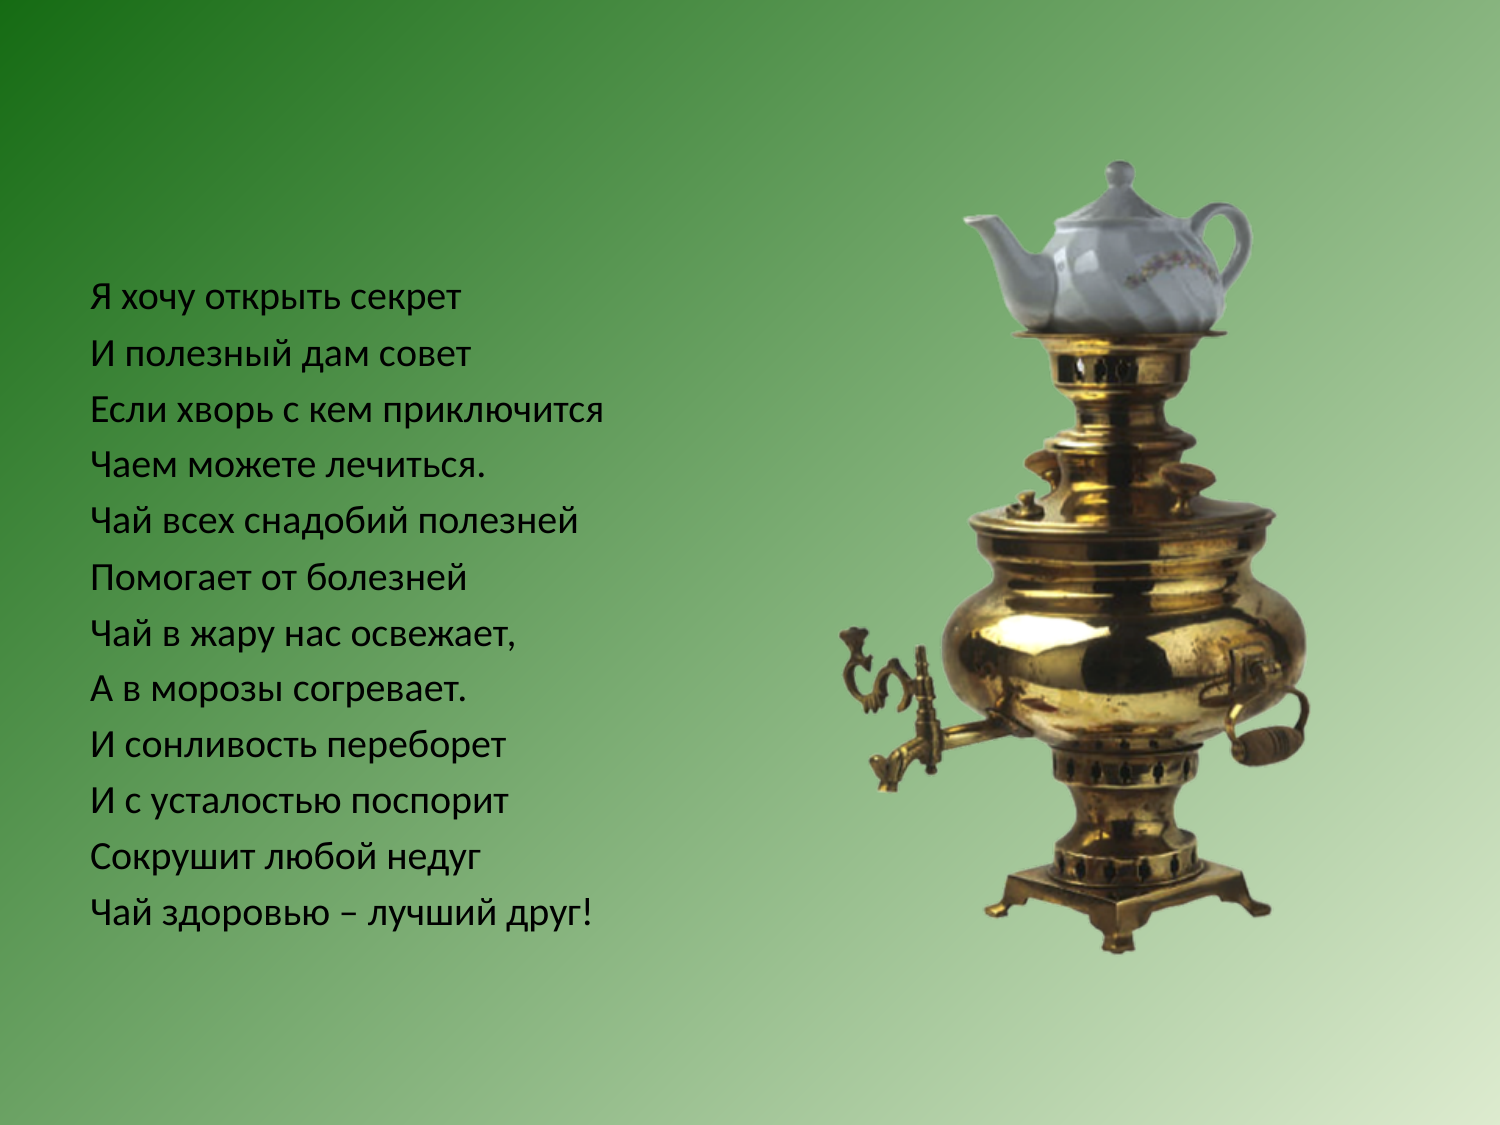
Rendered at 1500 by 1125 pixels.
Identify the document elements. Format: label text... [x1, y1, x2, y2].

picture [820, 140, 1384, 963]
list Я хочу открыть секрет И полезный дам совет Если хворь с кем приключится Чаем можете лечиться. Чай всех снадобий полезней Помогает от болезней Чай в жару нас освежает, А в морозы согревает. И сонливость переборет И с усталостью поспорит Сокрушит любой недуг Чай здоровью – лучший друг! [75, 262, 1425, 1005]
